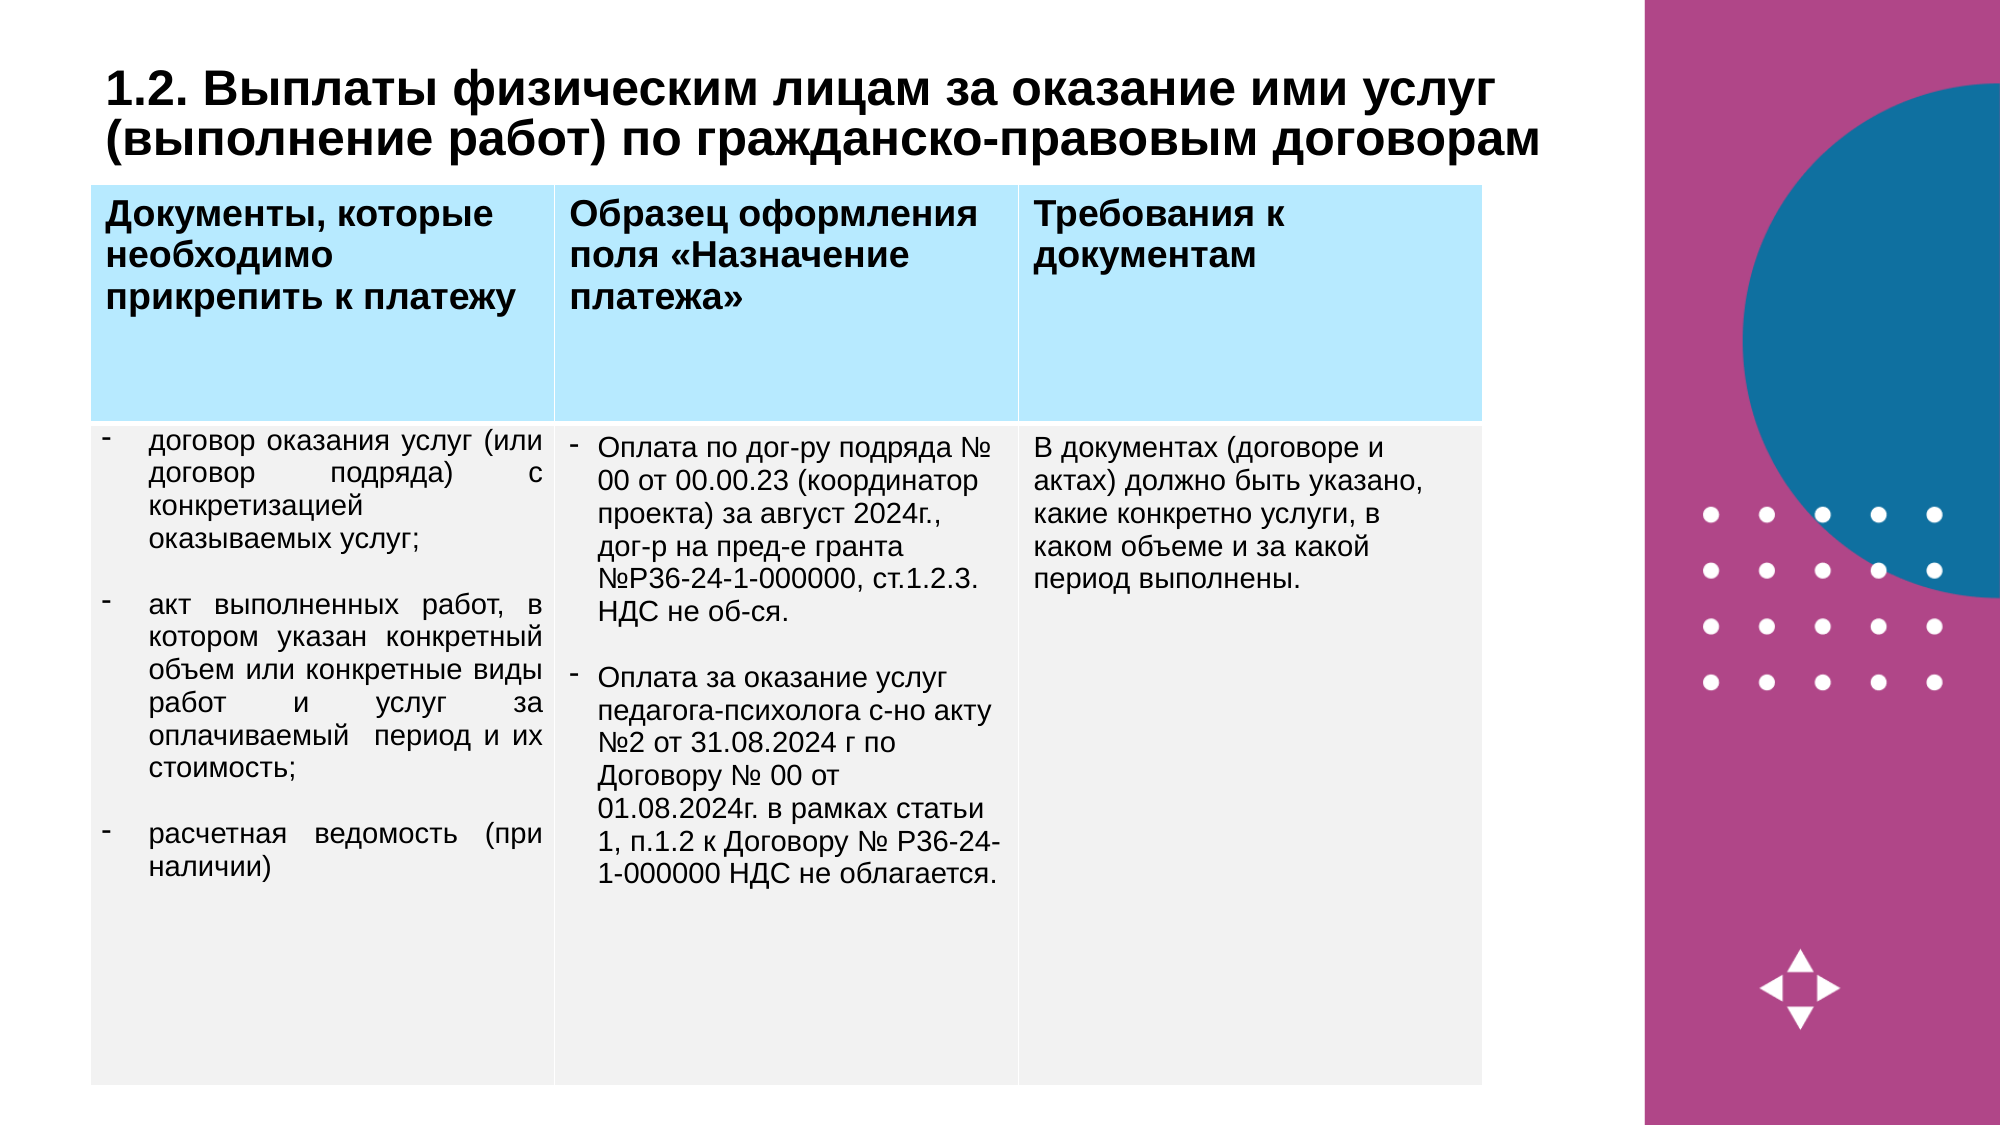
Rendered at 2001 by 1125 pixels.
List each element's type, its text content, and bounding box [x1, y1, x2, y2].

table_cell В документах (договоре и актах) должно быть указано, какие конкретно услуги, в каком объеме и за какой период выполнены. [1019, 426, 1482, 1085]
picture [0, 0, 2000, 1125]
table_header Документы, которые необходимо прикрепить к платежу [91, 185, 554, 421]
title 1.2. Выплаты физическим лицам за оказание ими услуг (выполнение работ) по гражданско-правовым договорам [90, 57, 1612, 224]
table_header Требования к документам [1019, 185, 1482, 421]
table_cell Оплата по дог-ру подряда № 00 от 00.00.23 (координатор проекта) за август 2024г., дог-р на пред-е гранта №Р36-24-1-000000, ст.1.2.3. НДС не об-ся. Оплата за оказание услуг педагога-психолога с-но акту №2 от 31.08.2024 г по Договору № 00 от 01.08.2024г. в рамках статьи 1, п.1.2 к Договору № Р36-24-1-000000 НДС не облагается. [555, 426, 1018, 1085]
table_header Образец оформления поля «Назначение платежа» [555, 185, 1018, 421]
table_cell договор оказания услуг (или договор подряда) с конкретизацией оказываемых услуг; акт выполненных работ, в котором указан конкретный объем или конкретные виды работ и услуг за оплачиваемый период и их стоимость; расчетная ведомость (при наличии) [91, 426, 554, 1085]
